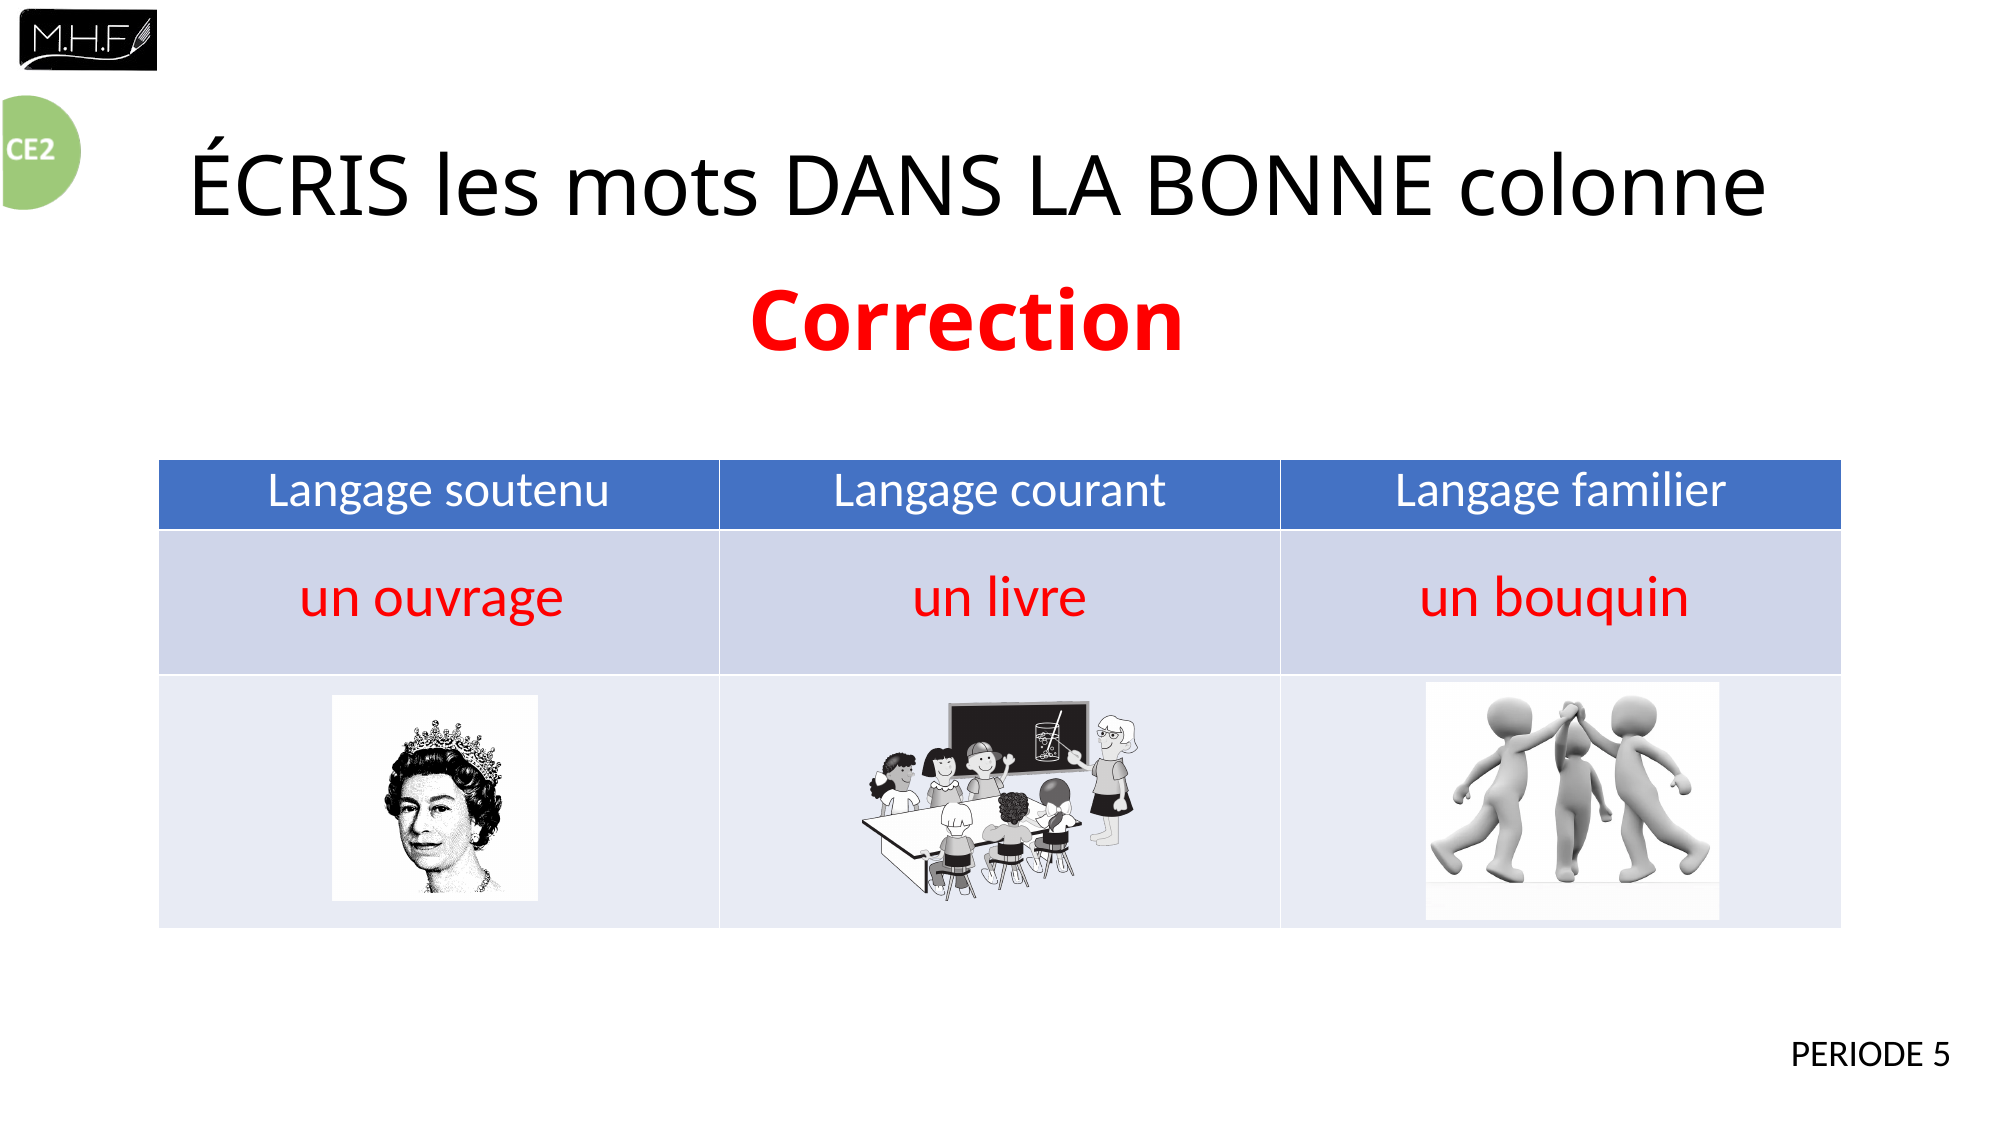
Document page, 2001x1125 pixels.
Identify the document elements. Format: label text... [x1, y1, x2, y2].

title ÉCRIS les mots DANS LA BONNE colonne Correction [158, 99, 1800, 413]
table_cell [1281, 676, 1841, 928]
table_header Langage soutenu [159, 460, 719, 529]
picture [332, 695, 538, 901]
picture [0, 95, 101, 210]
table_cell un ouvrage [159, 531, 719, 674]
table_header Langage courant [720, 460, 1280, 529]
table_cell un livre [720, 531, 1280, 674]
picture [1425, 682, 1720, 920]
table_cell un bouquin [1281, 531, 1841, 674]
table_cell [159, 676, 719, 928]
picture [862, 701, 1138, 901]
text_box PERIODE 5 [1362, 1021, 1967, 1082]
table_header Langage familier [1281, 460, 1841, 529]
table_cell [720, 676, 1280, 928]
picture [16, 7, 157, 74]
